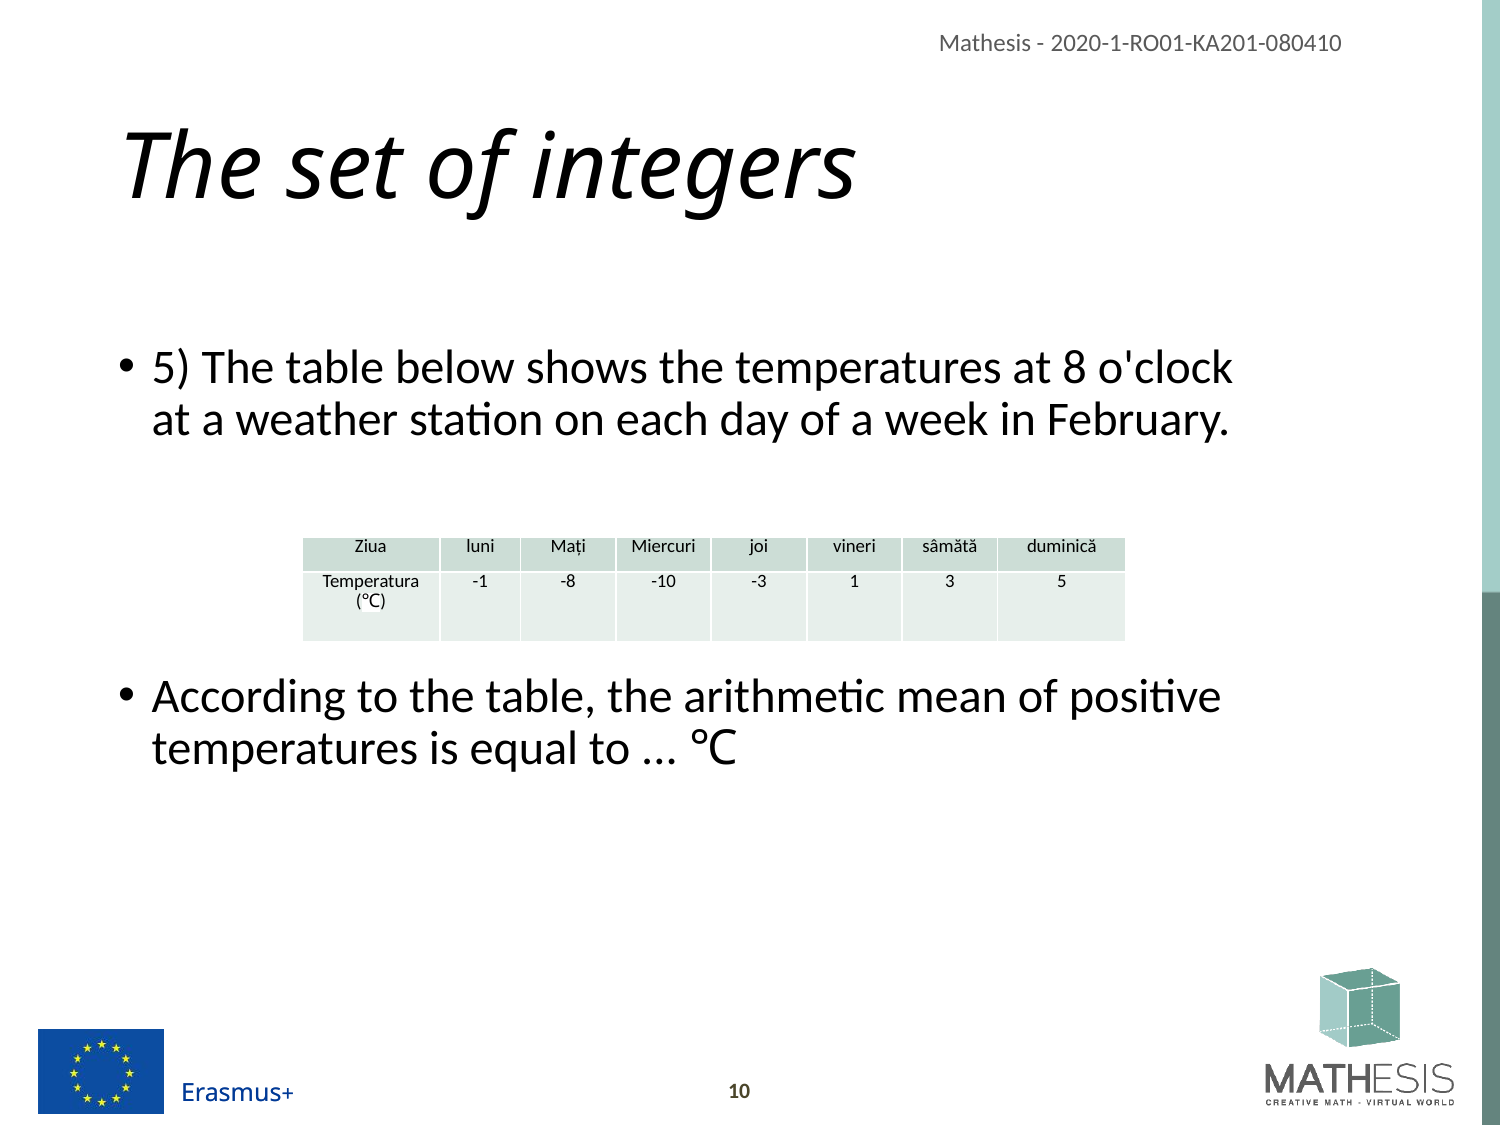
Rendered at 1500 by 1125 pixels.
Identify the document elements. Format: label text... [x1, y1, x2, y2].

table_header vineri [808, 538, 901, 571]
table_header Ziua [303, 538, 439, 571]
table_cell 5 [998, 573, 1125, 641]
table_header joi [712, 538, 806, 571]
table_cell -1 [441, 573, 520, 641]
table_cell -8 [521, 573, 615, 641]
table_cell Temperatura (℃) [303, 573, 439, 641]
title The set of integers [103, 59, 1397, 278]
picture [38, 1029, 164, 1114]
table_cell -10 [617, 573, 710, 641]
table_cell 3 [903, 573, 997, 641]
table_cell 1 [808, 573, 901, 641]
table_header Miercuri [617, 538, 710, 571]
table_header luni [441, 538, 520, 571]
table_header duminică [998, 538, 1125, 571]
table_header sâmătă [903, 538, 997, 571]
list 5) The table below shows the temperatures at 8 o'clock at a weather station on each day of a week in February. According to the table, the arithmetic mean of positive temperatures is equal to ... ℃ [103, 333, 1253, 812]
table_header Mați [521, 538, 615, 571]
table_cell -3 [712, 573, 806, 641]
